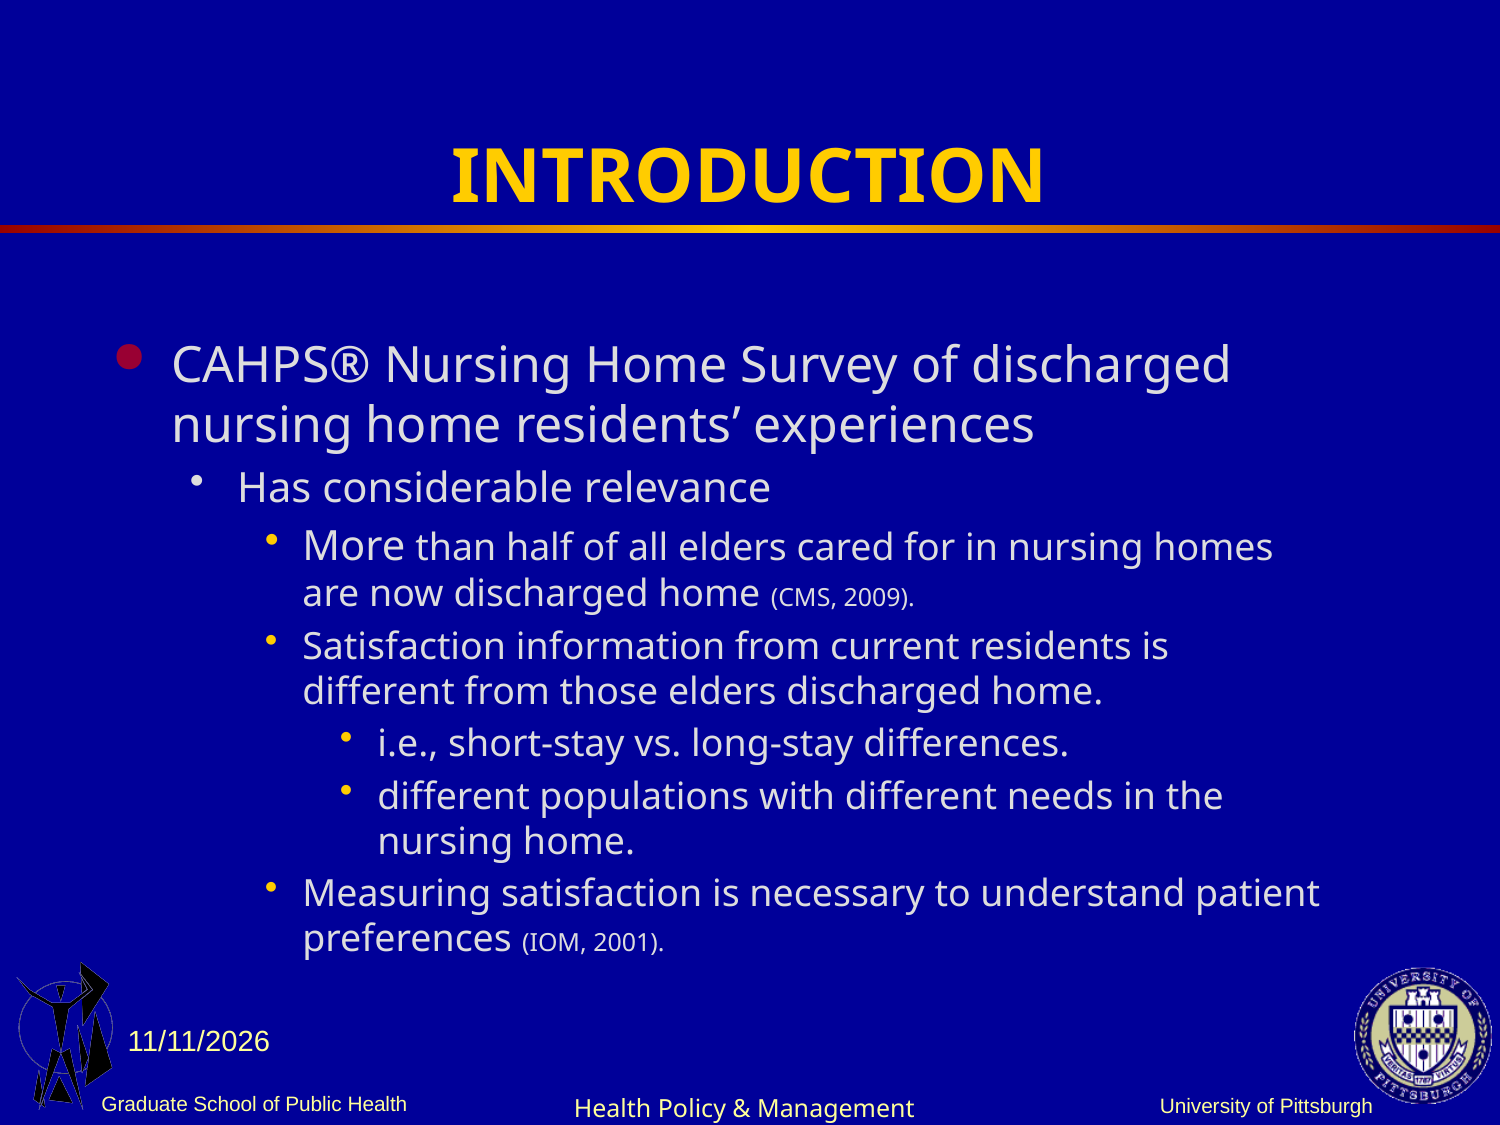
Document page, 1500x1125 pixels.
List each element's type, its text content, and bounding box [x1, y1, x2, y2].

picture [16, 962, 113, 1110]
title INTRODUCTION [37, 37, 1463, 225]
picture [1354, 962, 1492, 1104]
list CAHPS® Nursing Home Survey of discharged nursing home residents’ experiences Has considerable relevance More than half of all elders cared for in nursing homes are now discharged home (CMS, 2009). Satisfaction information from current residents is different from those elders discharged home. i.e., short-stay vs. long-stay differences. different populations with different needs in the nursing home. Measuring satisfaction is necessary to understand patient preferences (IOM, 2001). [99, 324, 1344, 1000]
picture [104, 1098, 113, 1110]
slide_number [112, 1024, 426, 1055]
